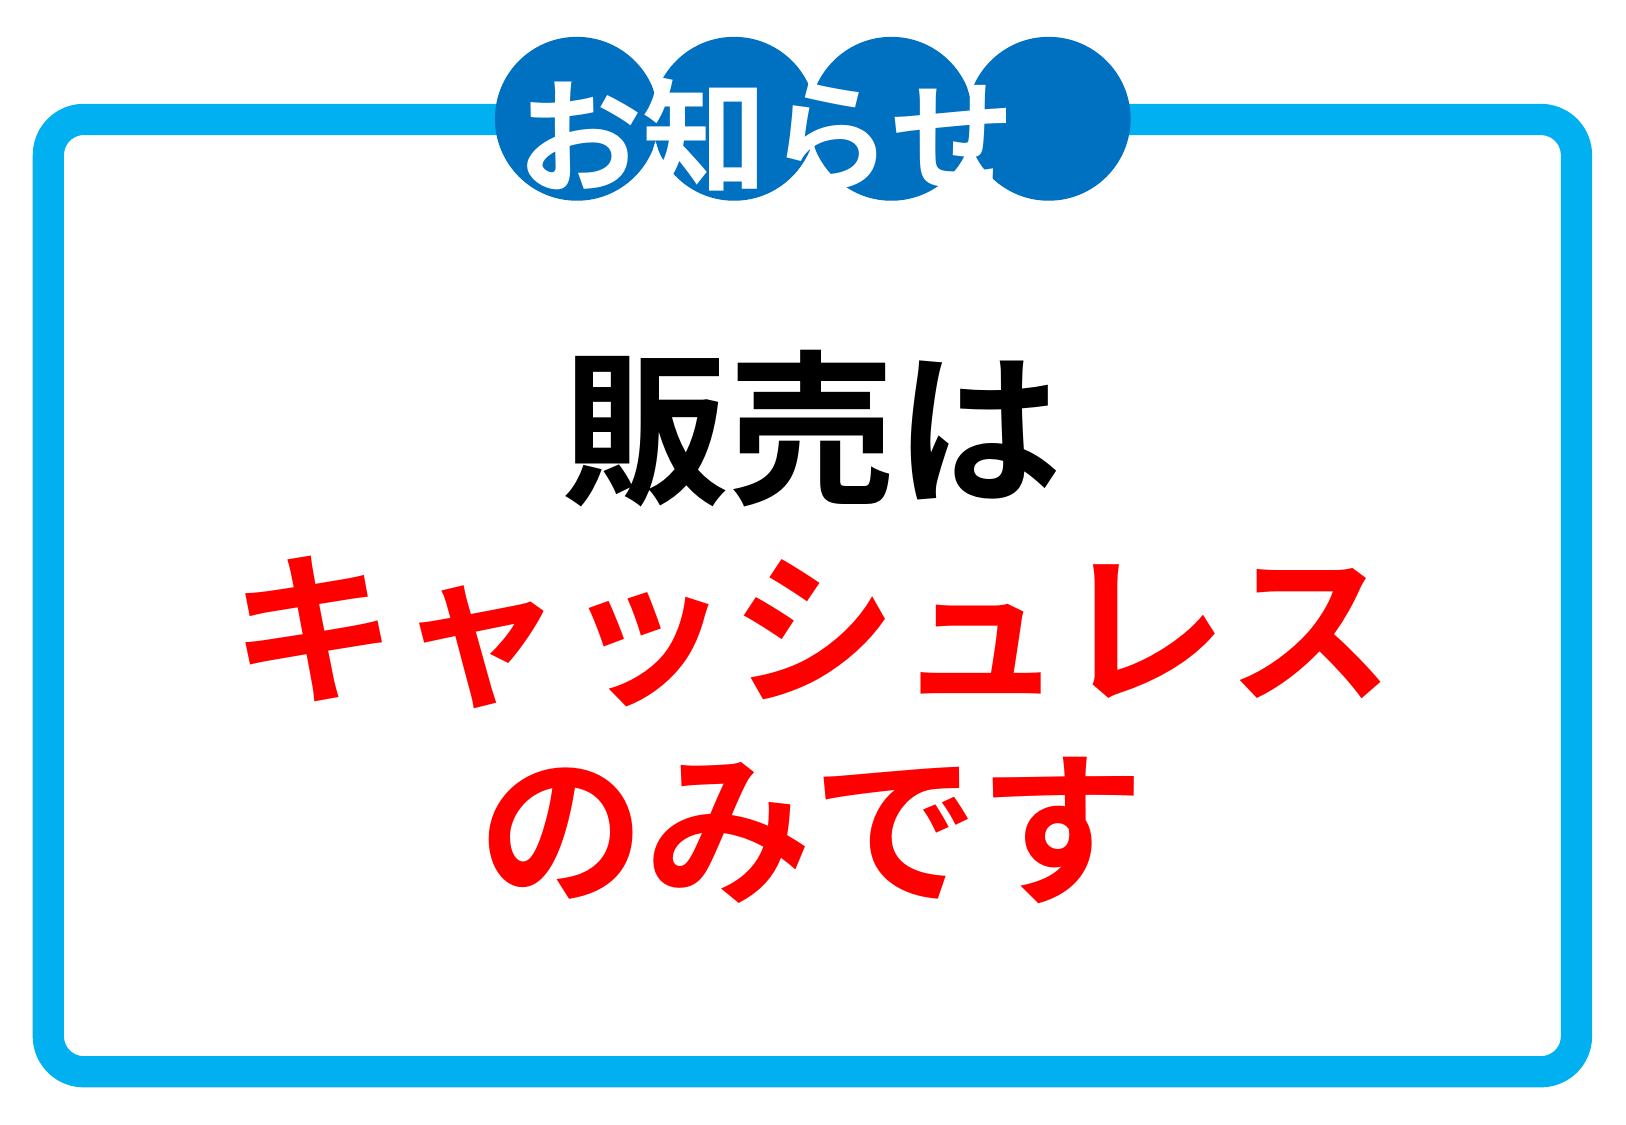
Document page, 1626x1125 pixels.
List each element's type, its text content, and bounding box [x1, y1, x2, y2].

text_box [46, 117, 1579, 1074]
text_box [685, 34, 783, 50]
text_box [1000, 34, 1097, 50]
text_box 販売は キャッシュレス のみです [48, 317, 1577, 932]
text_box [528, 34, 626, 50]
text_box [843, 34, 940, 50]
text_box [1123, 79, 1133, 158]
text_box [492, 80, 502, 157]
text_box お知らせ [502, 50, 1123, 216]
